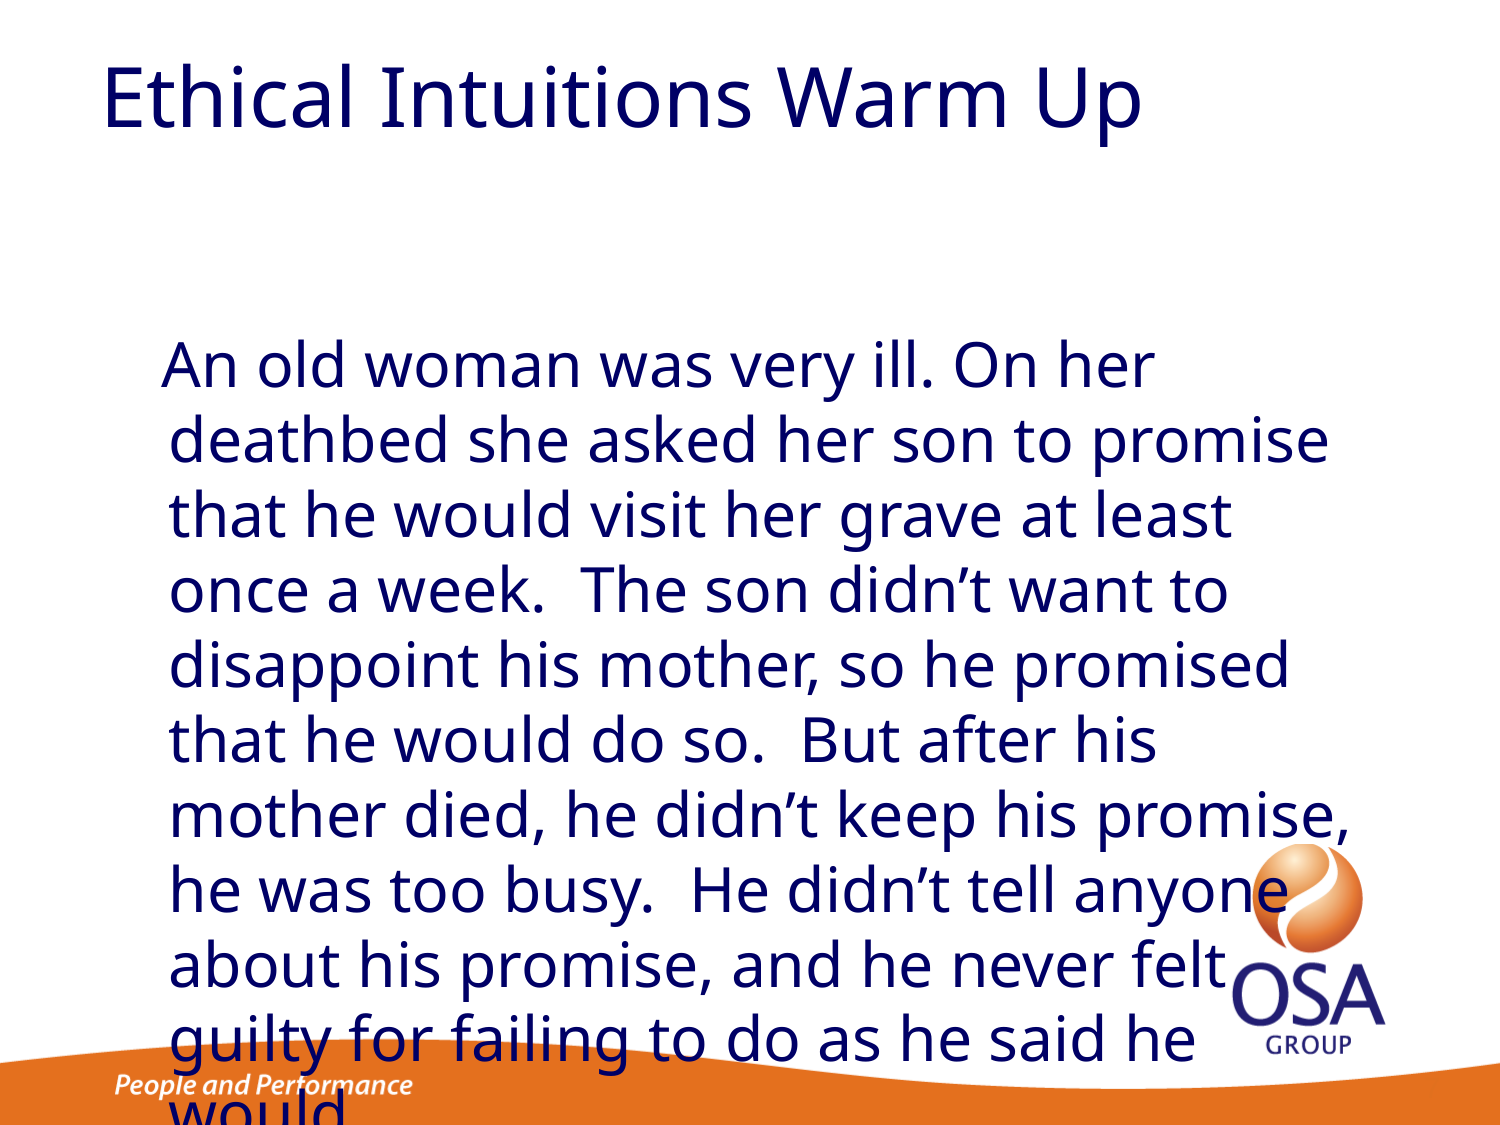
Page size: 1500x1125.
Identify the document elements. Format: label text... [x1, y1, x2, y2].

picture [0, 844, 1500, 1125]
list An old woman was very ill. On her deathbed she asked her son to promise that he would visit her grave at least once a week. The son didn’t want to disappoint his mother, so he promised that he would do so. But after his mother died, he didn’t keep his promise, he was too busy. He didn’t tell anyone about his promise, and he never felt guilty for failing to do as he said he would. [112, 324, 1388, 1001]
text_box 7 [1298, 1050, 1441, 1104]
title Ethical Intuitions Warm Up [100, 0, 1376, 188]
